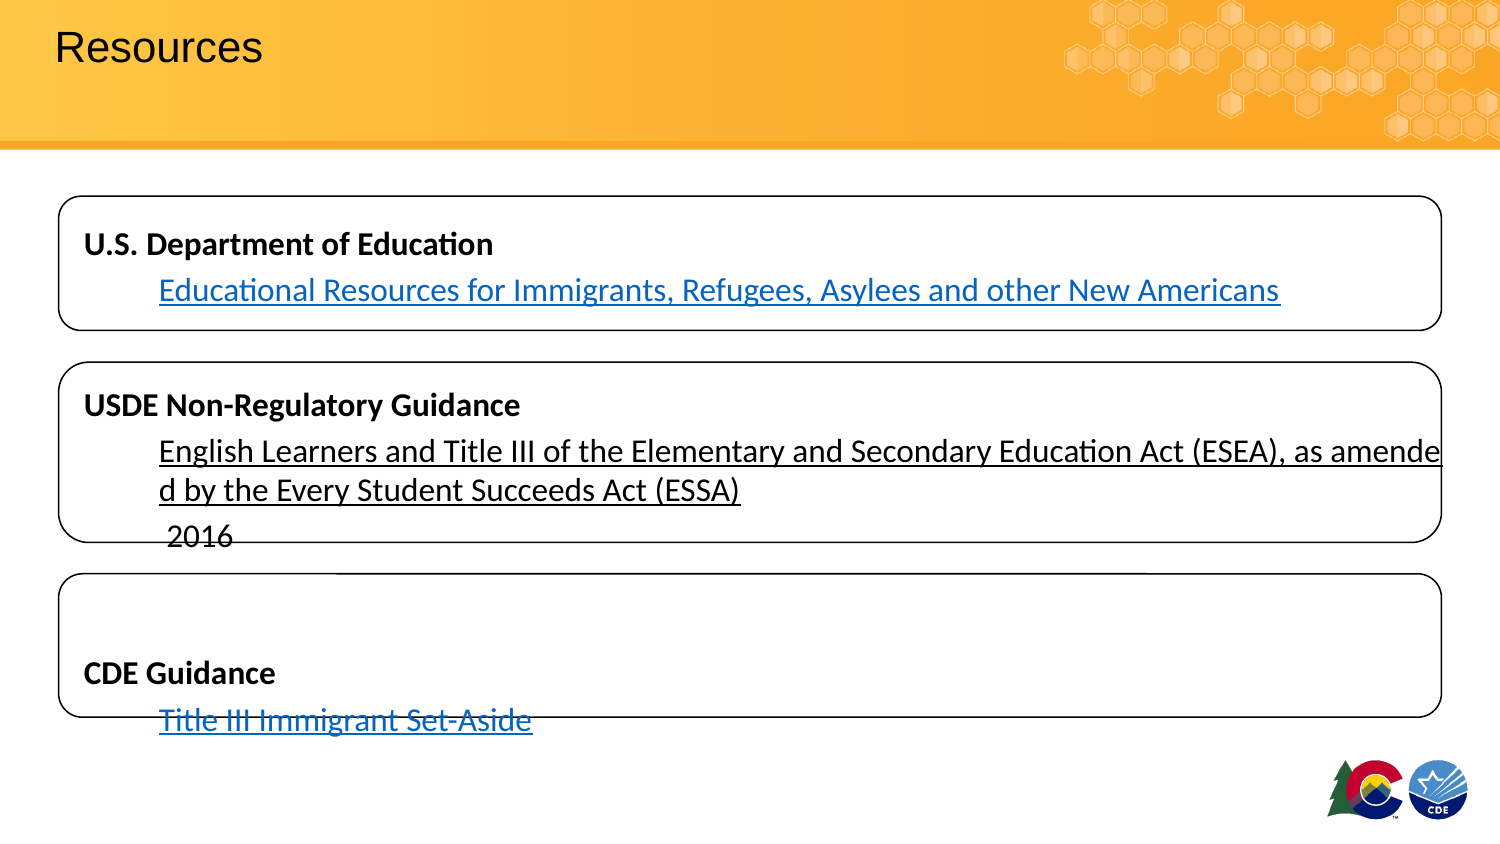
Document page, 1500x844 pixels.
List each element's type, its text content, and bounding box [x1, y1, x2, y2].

title Resources [54, 25, 1047, 136]
text_box [58, 573, 84, 718]
list U.S. Department of Education Educational Resources for Immigrants, Refugees, Asylees and other New Americans USDE Non-Regulatory Guidance English Learners and Title III of the Elementary and Secondary Education Act (ESEA), as amended by the Every Student Succeeds Act (ESSA) 2016 CDE Guidance Title III Immigrant Set-Aside [84, 188, 1448, 727]
picture [1326, 759, 1468, 820]
text_box [58, 362, 84, 543]
text_box [58, 196, 84, 331]
picture [0, 0, 1500, 150]
